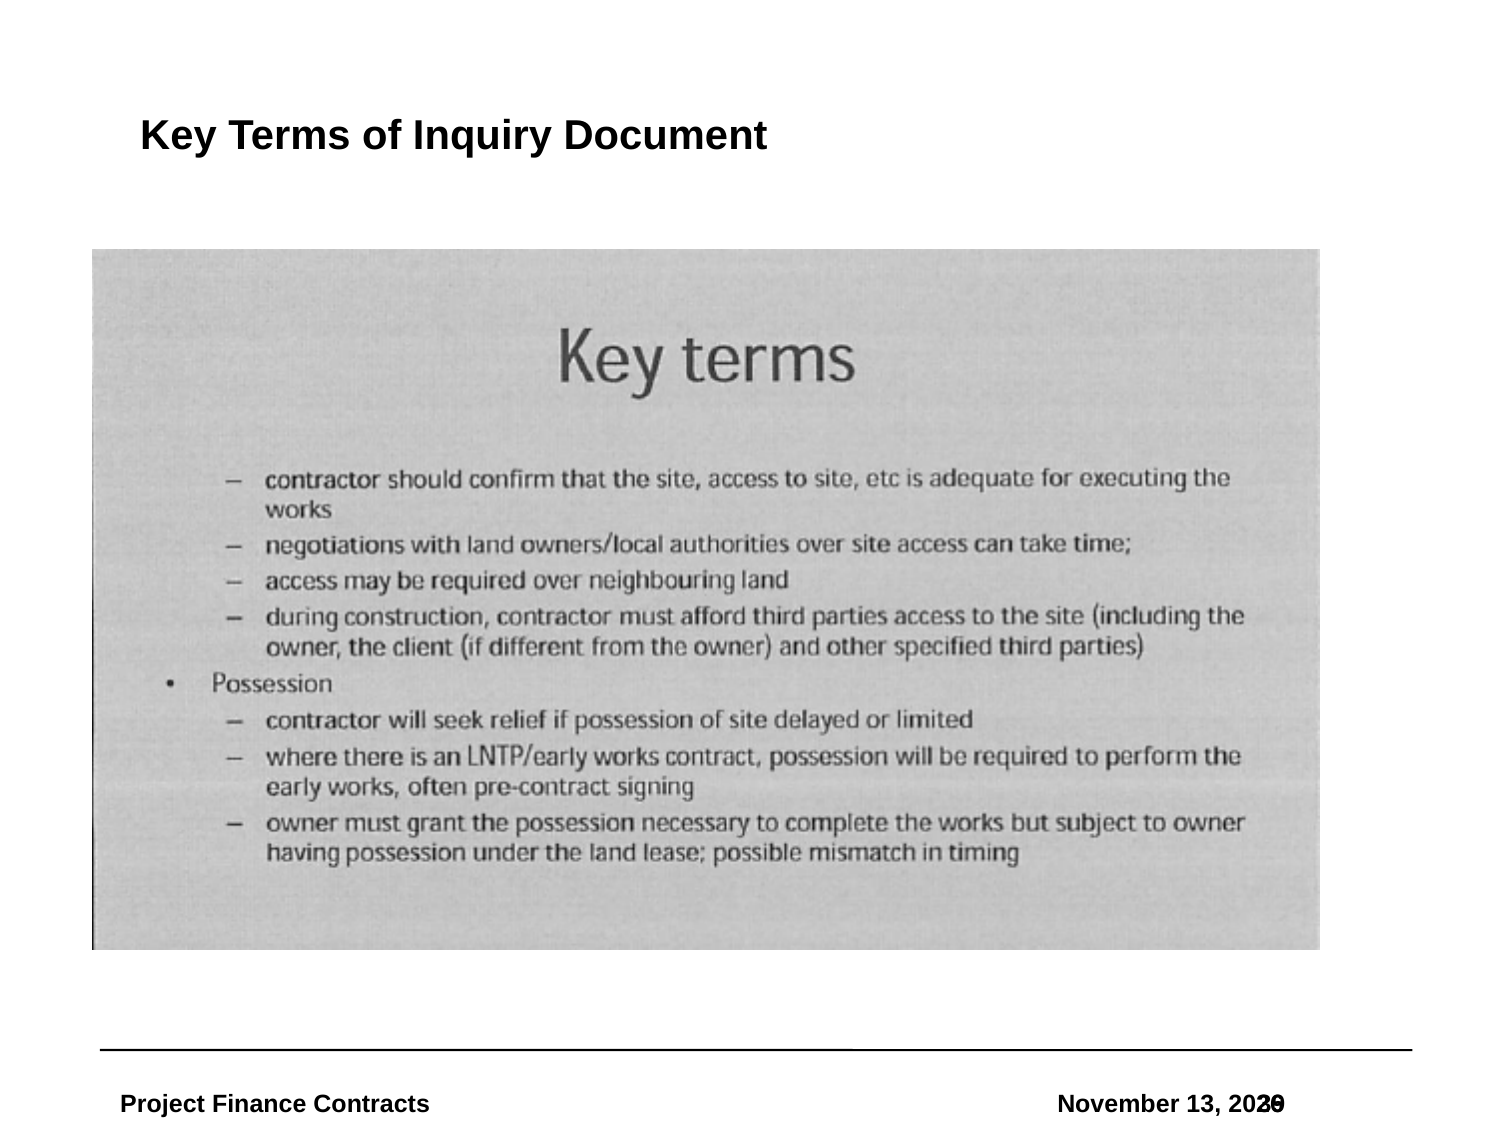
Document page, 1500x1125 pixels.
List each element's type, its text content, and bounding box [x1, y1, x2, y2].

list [92, 249, 1320, 951]
title Key Terms of Inquiry Document [124, 99, 1288, 226]
